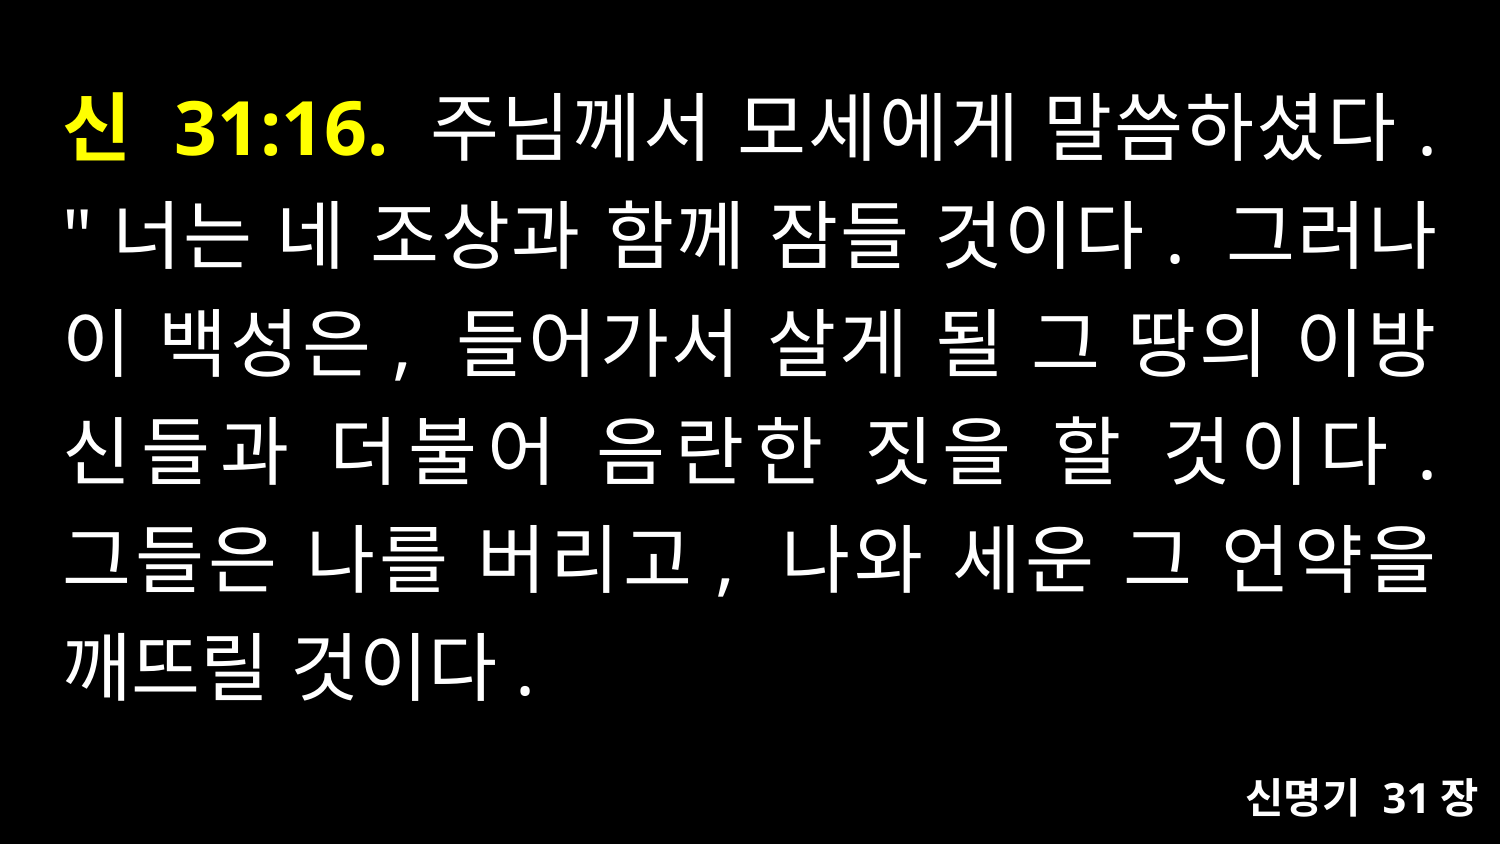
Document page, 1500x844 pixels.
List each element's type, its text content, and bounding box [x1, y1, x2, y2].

title 신 31:16. 주님께서 모세에게 말씀하셨다. "너는 네 조상과 함께 잠들 것이다. 그러나 이 백성은, 들어가서 살게 될 그 땅의 이방 신들과 더불어 음란한 짓을 할 것이다. 그들은 나를 버리고, 나와 세운 그 언약을 깨뜨릴 것이다. [0, 0, 1500, 844]
subtitle 신명기 31장 [916, 770, 1500, 844]
